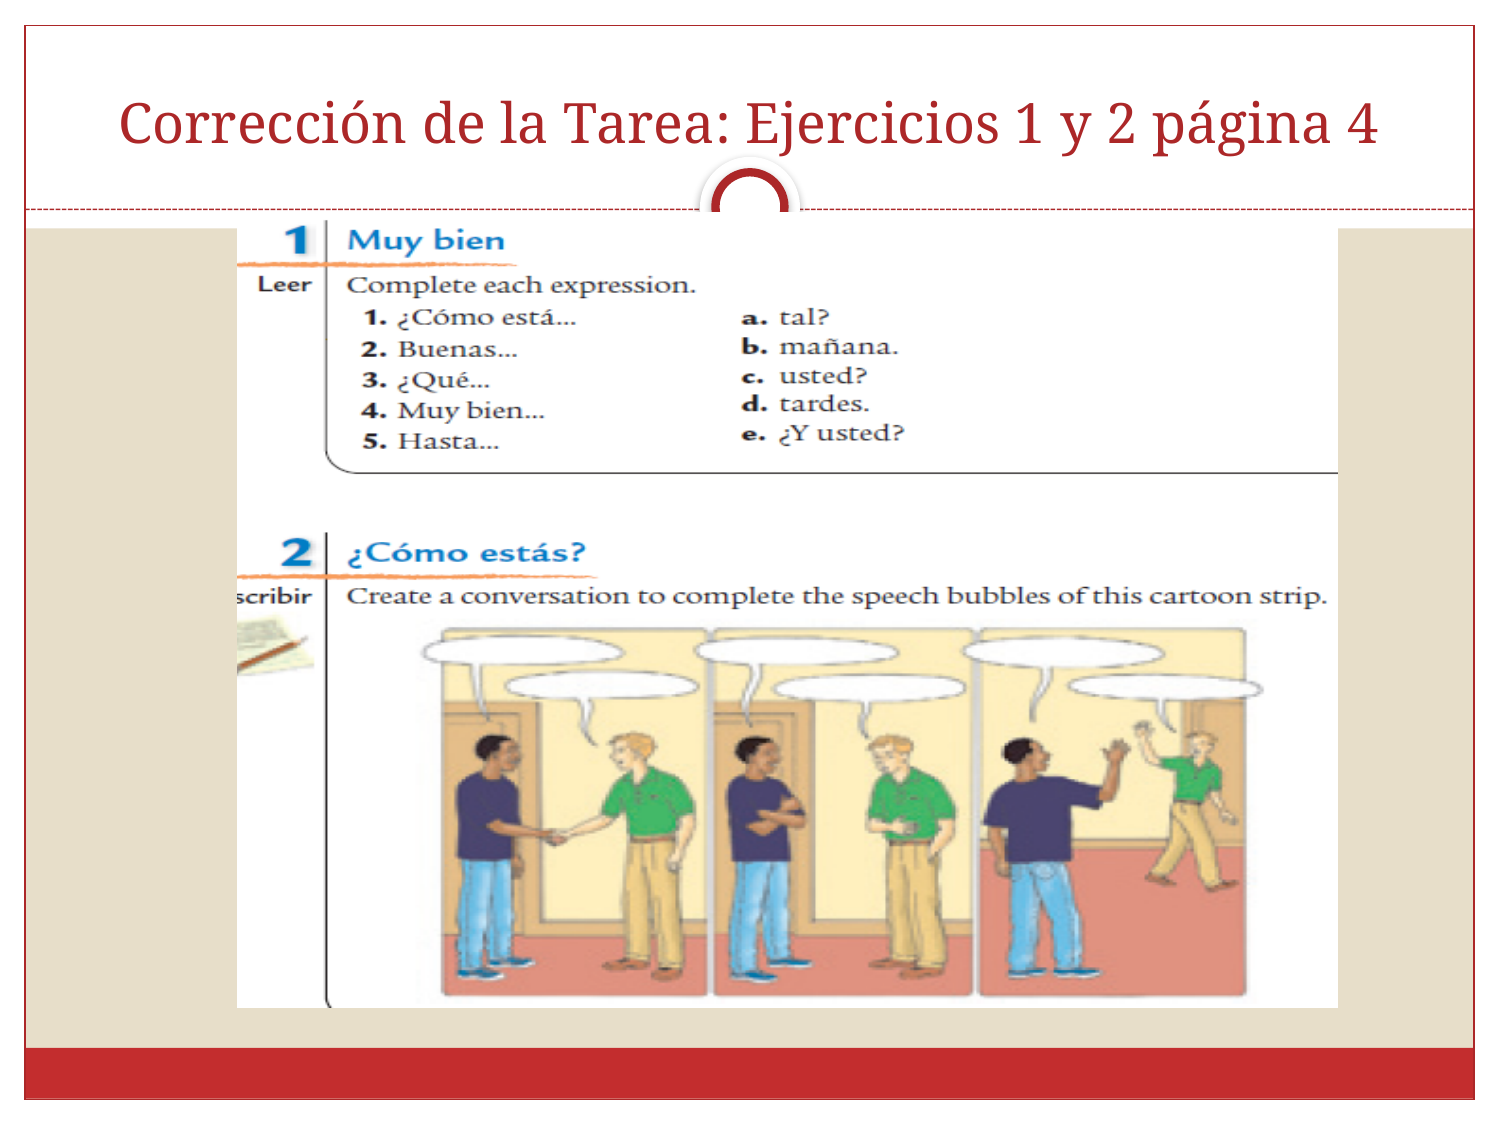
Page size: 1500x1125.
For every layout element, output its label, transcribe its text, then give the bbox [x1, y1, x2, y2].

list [237, 212, 1338, 1008]
title Corrección de la Tarea: Ejercicios 1 y 2 página 4 [49, 37, 1450, 162]
